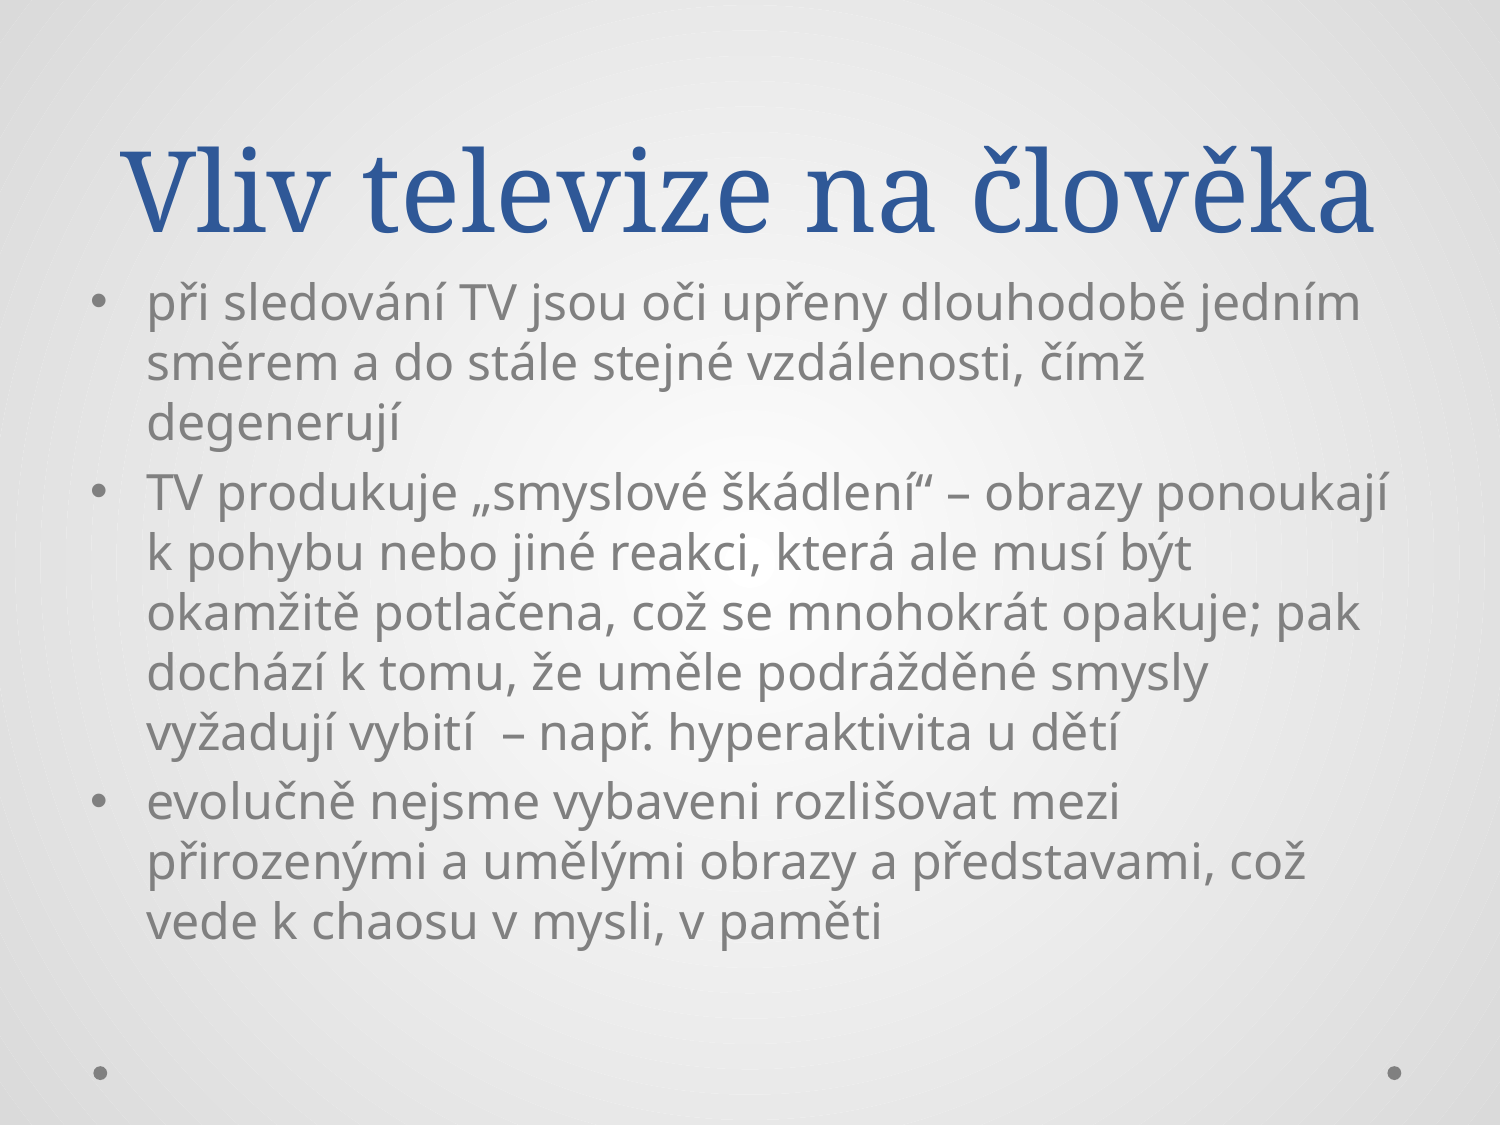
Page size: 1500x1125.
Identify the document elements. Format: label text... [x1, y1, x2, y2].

list při sledování TV jsou oči upřeny dlouhodobě jedním směrem a do stále stejné vzdálenosti, čímž degenerují TV produkuje „smyslové škádlení“ – obrazy ponoukají k pohybu nebo jiné reakci, která ale musí být okamžitě potlačena, což se mnohokrát opakuje; pak dochází k tomu, že uměle podrážděné smysly vyžadují vybití – např. hyperaktivita u dětí evolučně nejsme vybaveni rozlišovat mezi přirozenými a umělými obrazy a představami, což vede k chaosu v mysli, v paměti [75, 262, 1425, 1005]
title Vliv televize na člověka [75, 0, 1425, 262]
